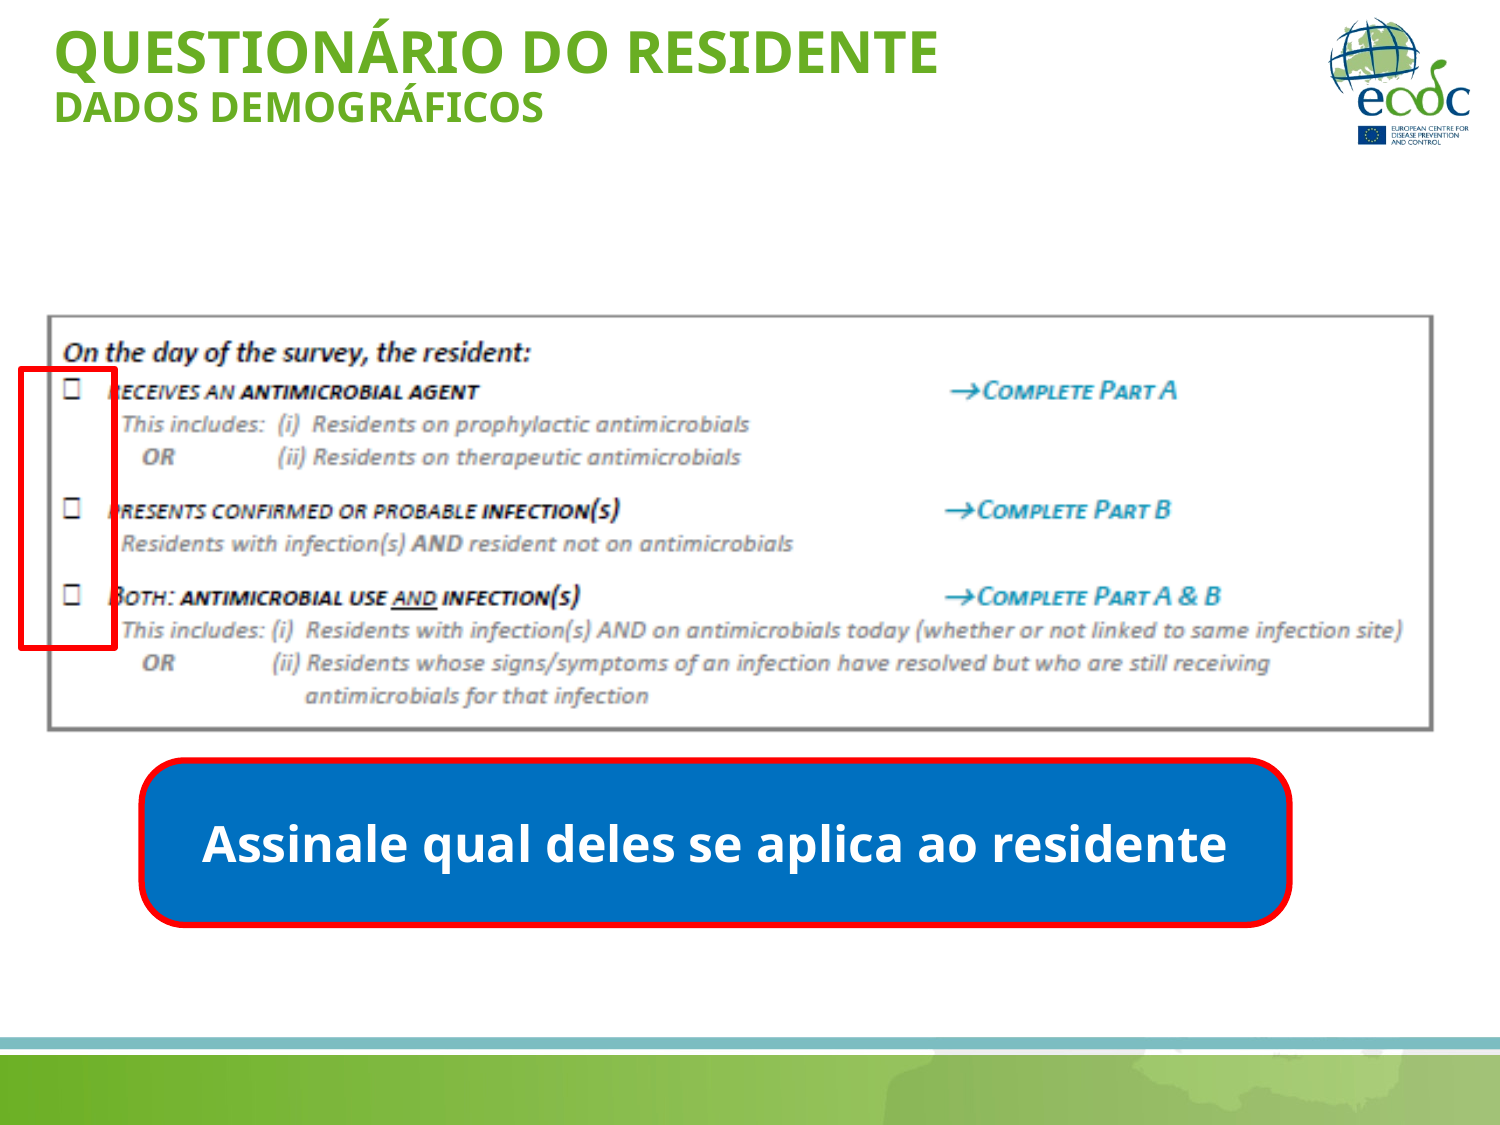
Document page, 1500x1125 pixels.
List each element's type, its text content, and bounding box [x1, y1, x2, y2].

text_box [19, 367, 31, 650]
text_box Assinale qual deles se aplica ao residente [139, 758, 1292, 928]
title QUESTIONÁRIO DO RESIDENTE DADOS DEMOGRÁFICOS [53, 23, 1404, 159]
picture [0, 1037, 1500, 1125]
picture [36, 297, 1453, 745]
picture [1328, 17, 1473, 148]
